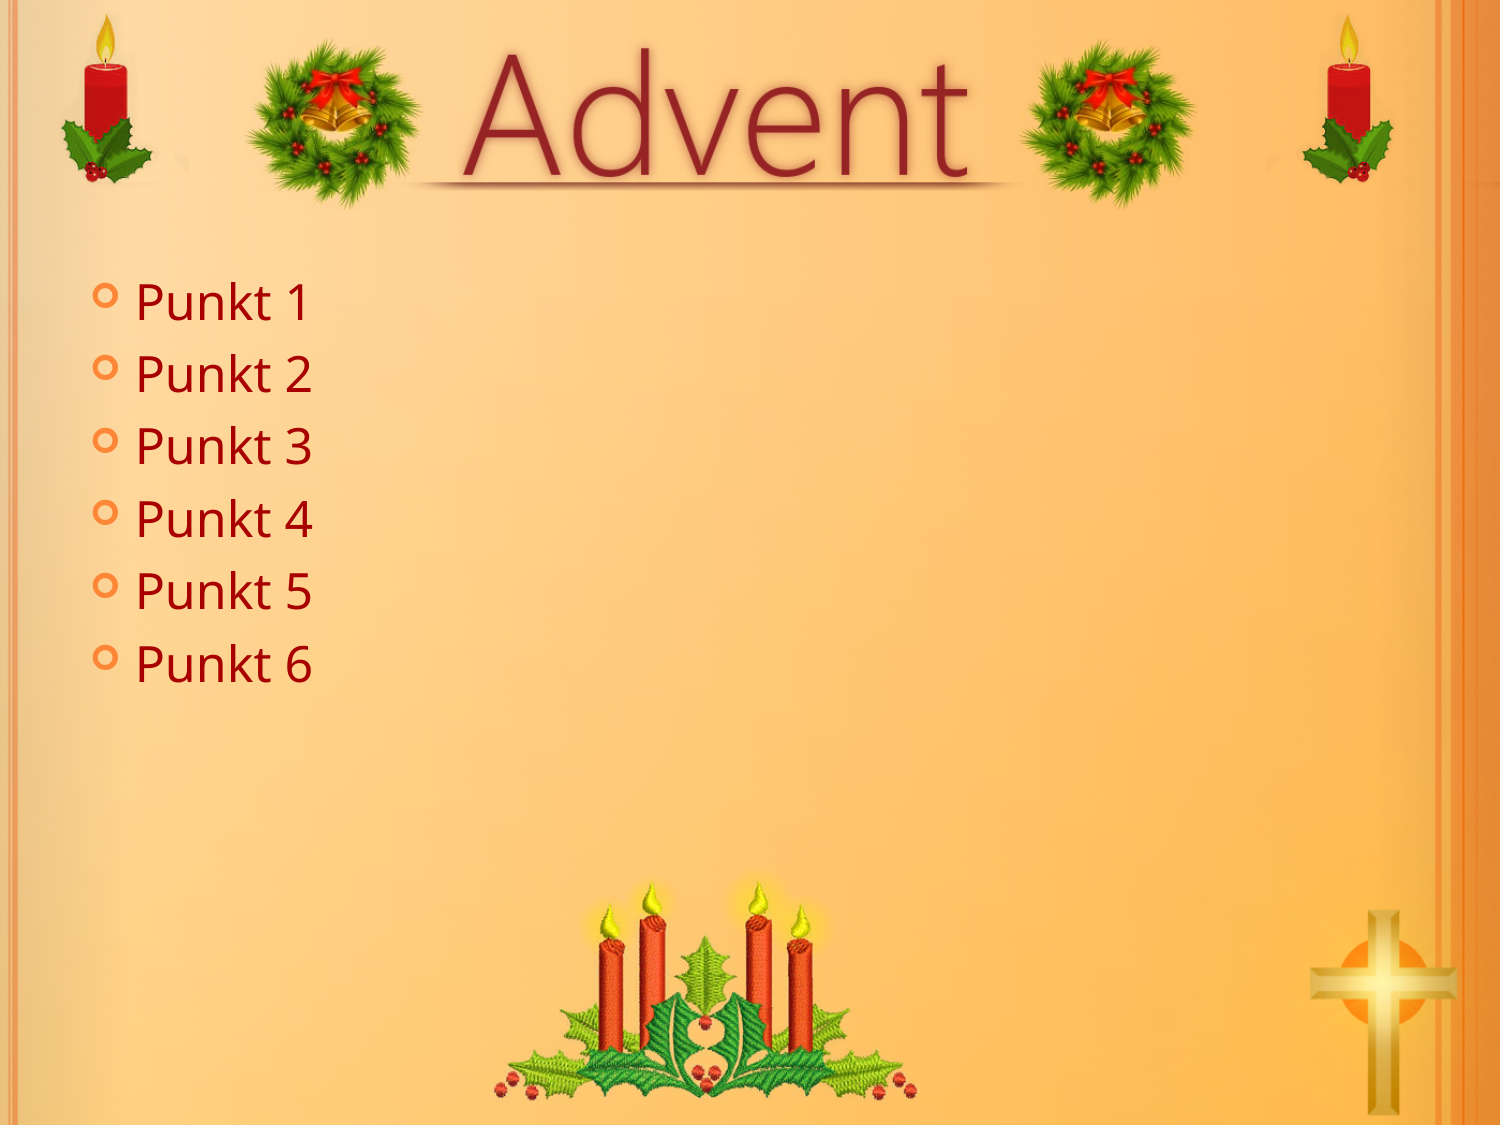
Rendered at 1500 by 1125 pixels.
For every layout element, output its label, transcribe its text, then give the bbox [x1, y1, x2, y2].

list Punkt 1 Punkt 2 Punkt 3 Punkt 4 Punkt 5 Punkt 6 [75, 262, 1300, 1062]
picture [0, 0, 1500, 1125]
